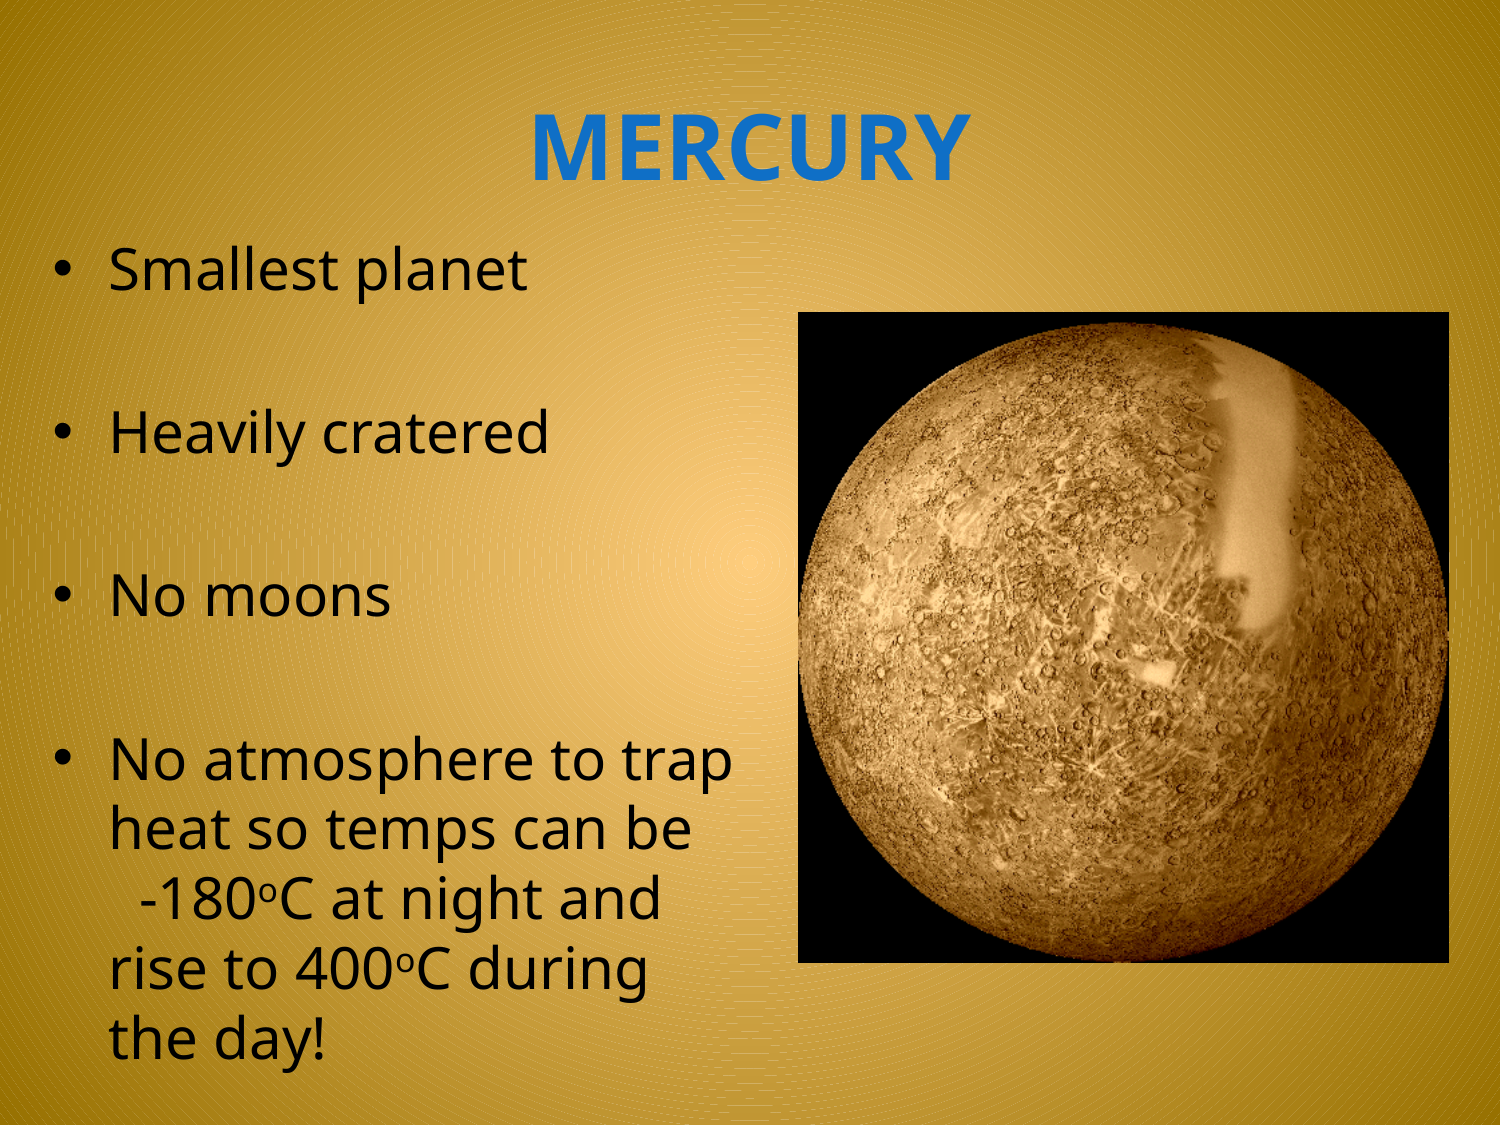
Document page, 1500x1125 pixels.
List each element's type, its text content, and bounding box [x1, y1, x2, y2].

title MERCURY [75, 50, 1425, 238]
list Smallest planet Heavily cratered No moons No atmosphere to trap heat so temps can be -180oC at night and rise to 400oC during the day! [37, 224, 750, 1088]
picture [798, 312, 1449, 963]
